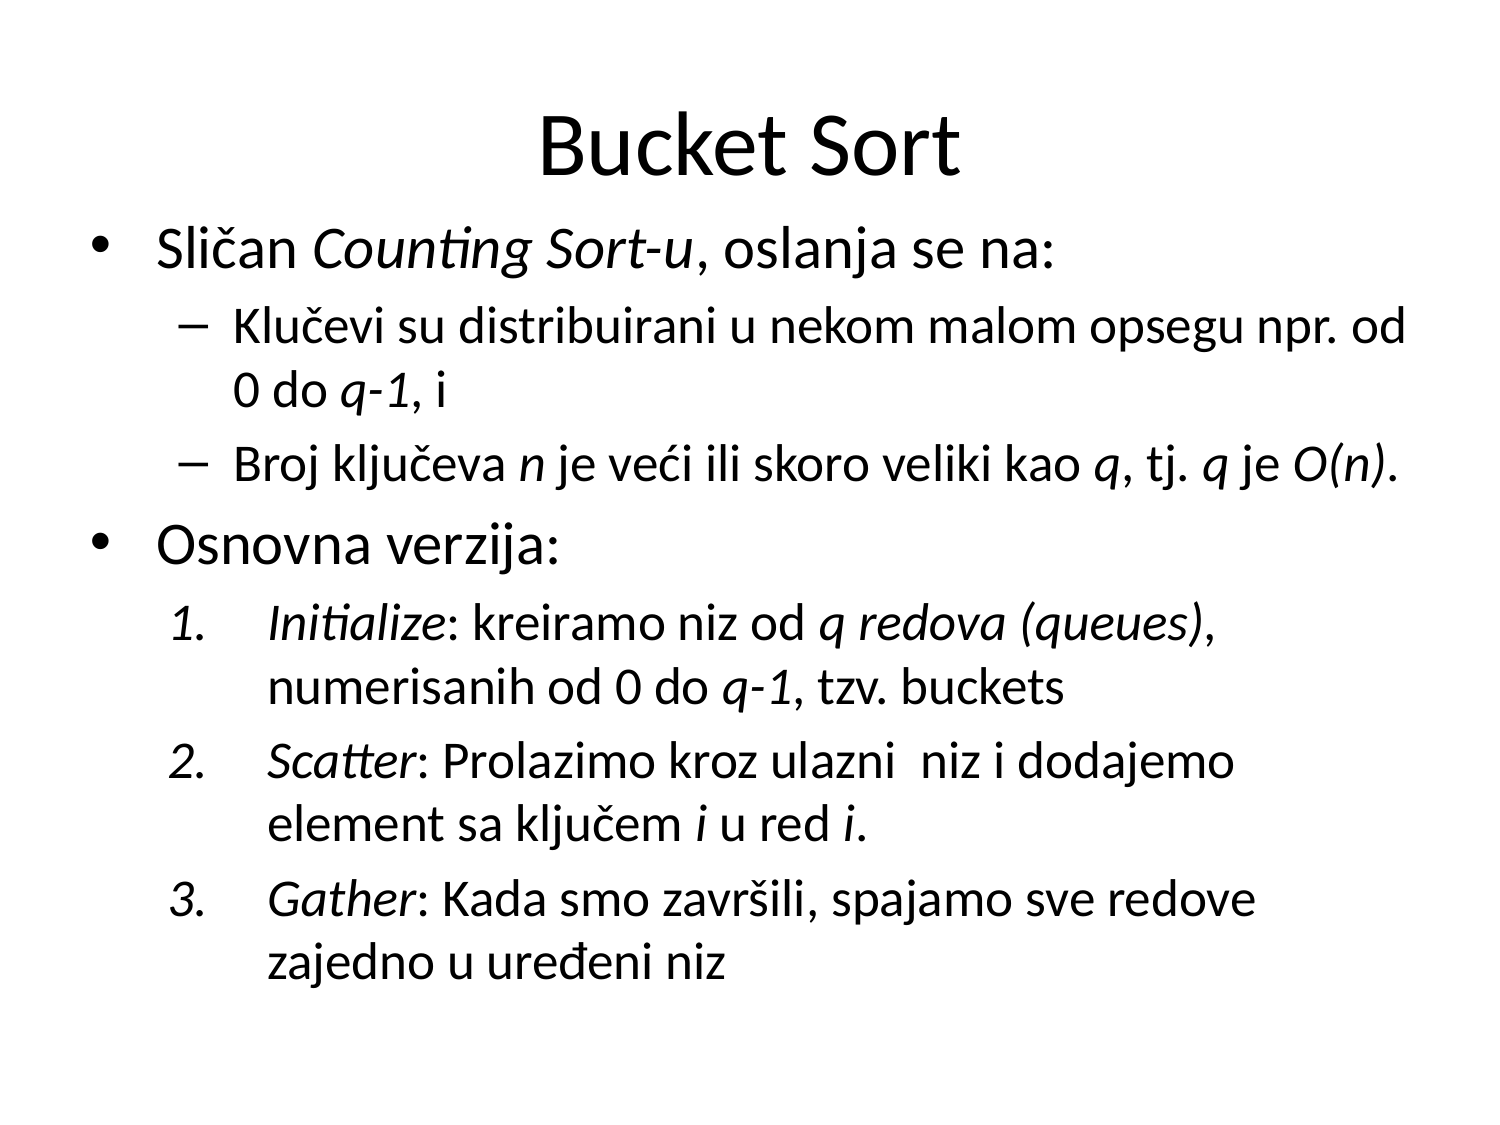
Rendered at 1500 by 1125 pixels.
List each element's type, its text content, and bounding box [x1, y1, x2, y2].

text_box Bucket Sort [75, 45, 1425, 200]
text_box Sličan Counting Sort-u, oslanja se na: Klučevi su distribuirani u nekom malom opsegu npr. od 0 do q-1, i Broj ključeva n je veći ili skoro veliki kao q, tj. q je O(n). Osnovna verzija: Initialize: kreiramo niz od q redova (queues), numerisanih od 0 do q-1, tzv. buckets Scatter: Prolazimo kroz ulazni niz i dodajemo element sa ključem i u red i. Gather: Kada smo završili, spajamo sve redove zajedno u uređeni niz [75, 200, 1425, 1045]
